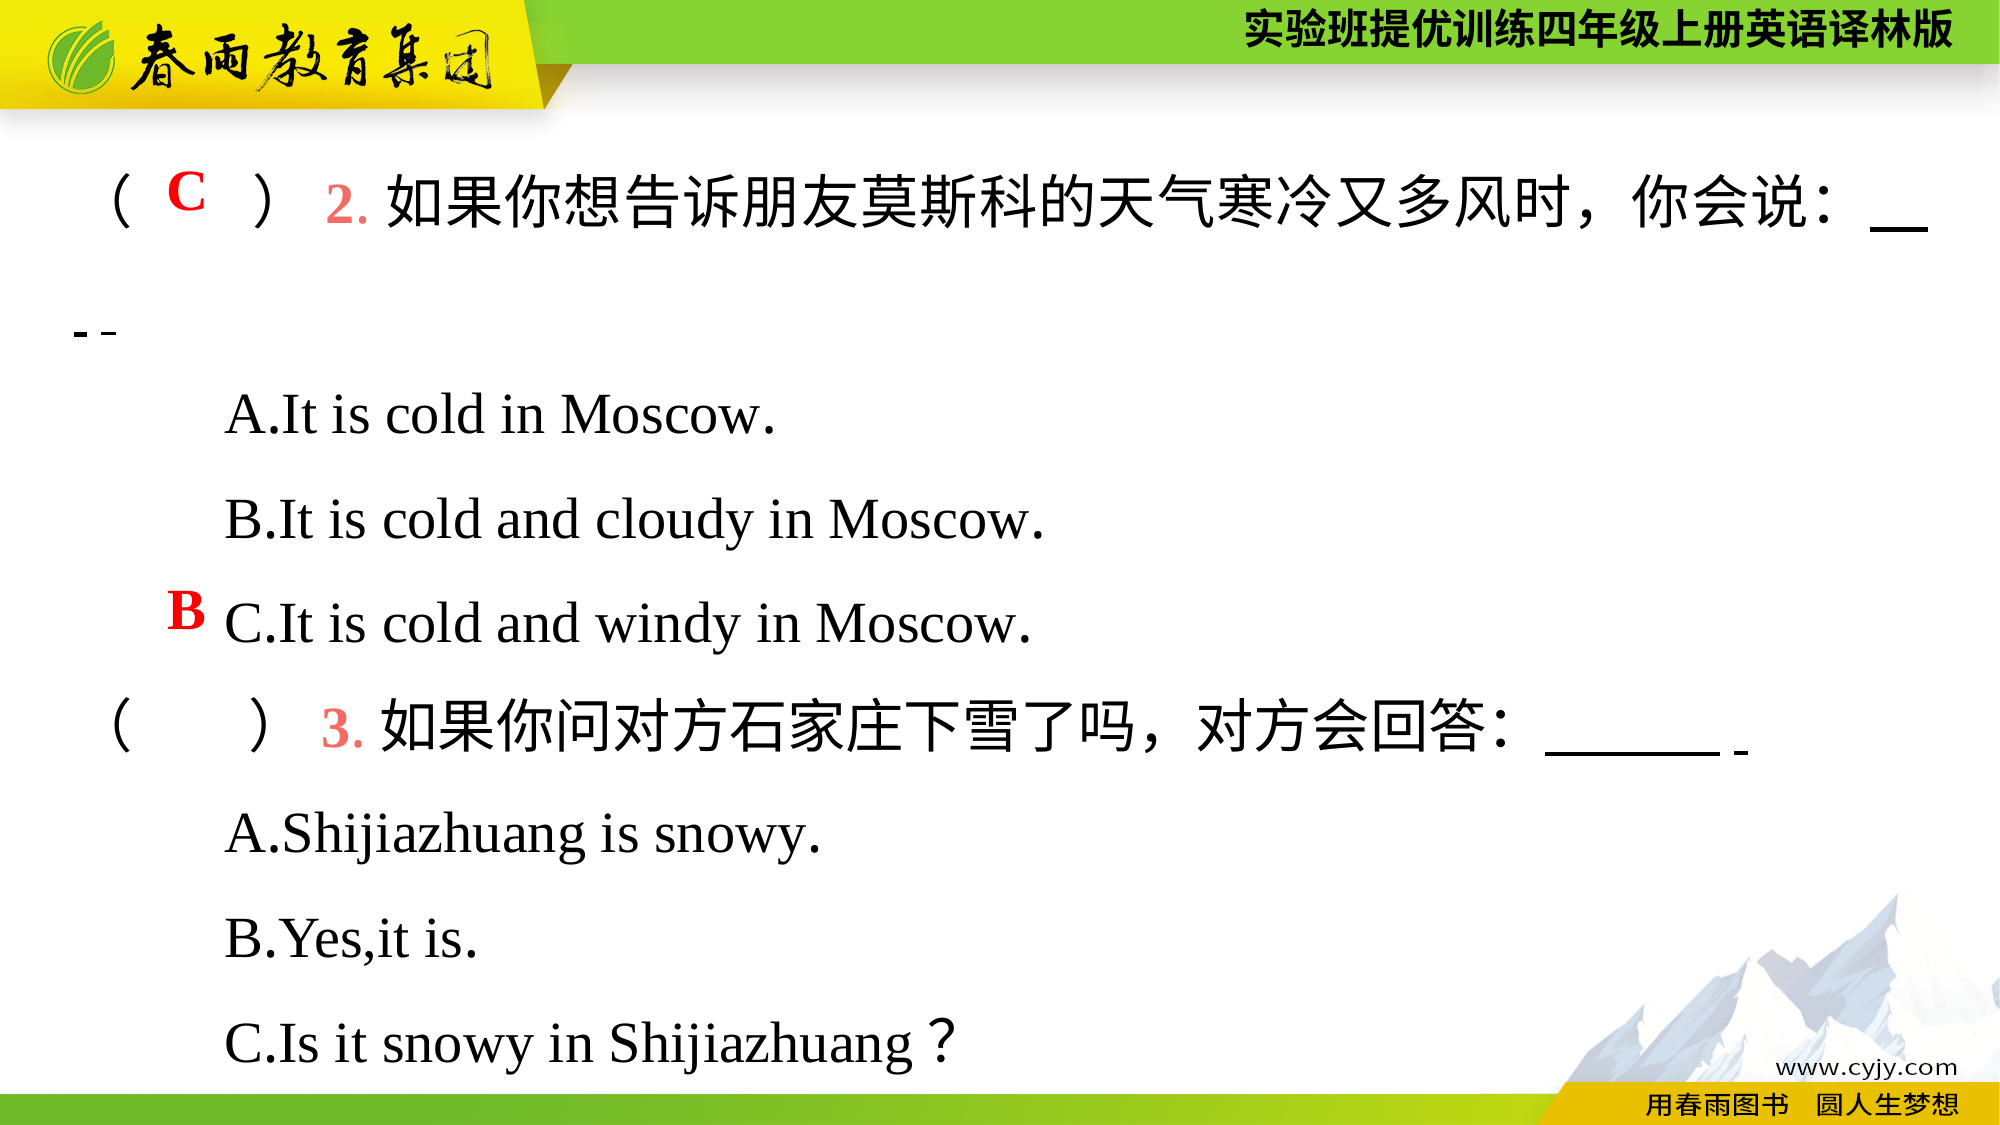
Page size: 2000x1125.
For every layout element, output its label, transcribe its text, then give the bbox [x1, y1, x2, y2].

picture [0, 0, 2000, 1125]
text_box B [152, 563, 222, 649]
list （ ）2.如果你想告诉朋友莫斯科的天气寒冷又多风时，你会说： . A.It is cold in Moscow. B.It is cold and cloudy in Moscow. C.It is cold and windy in Moscow. （ ）3.如果你问对方石家庄下雪了吗，对方会回答： . A.Shijiazhuang is snowy. B.Yes,it is. C.Is it snowy in Shijiazhuang？ [59, 122, 1944, 986]
text_box C [151, 144, 224, 230]
